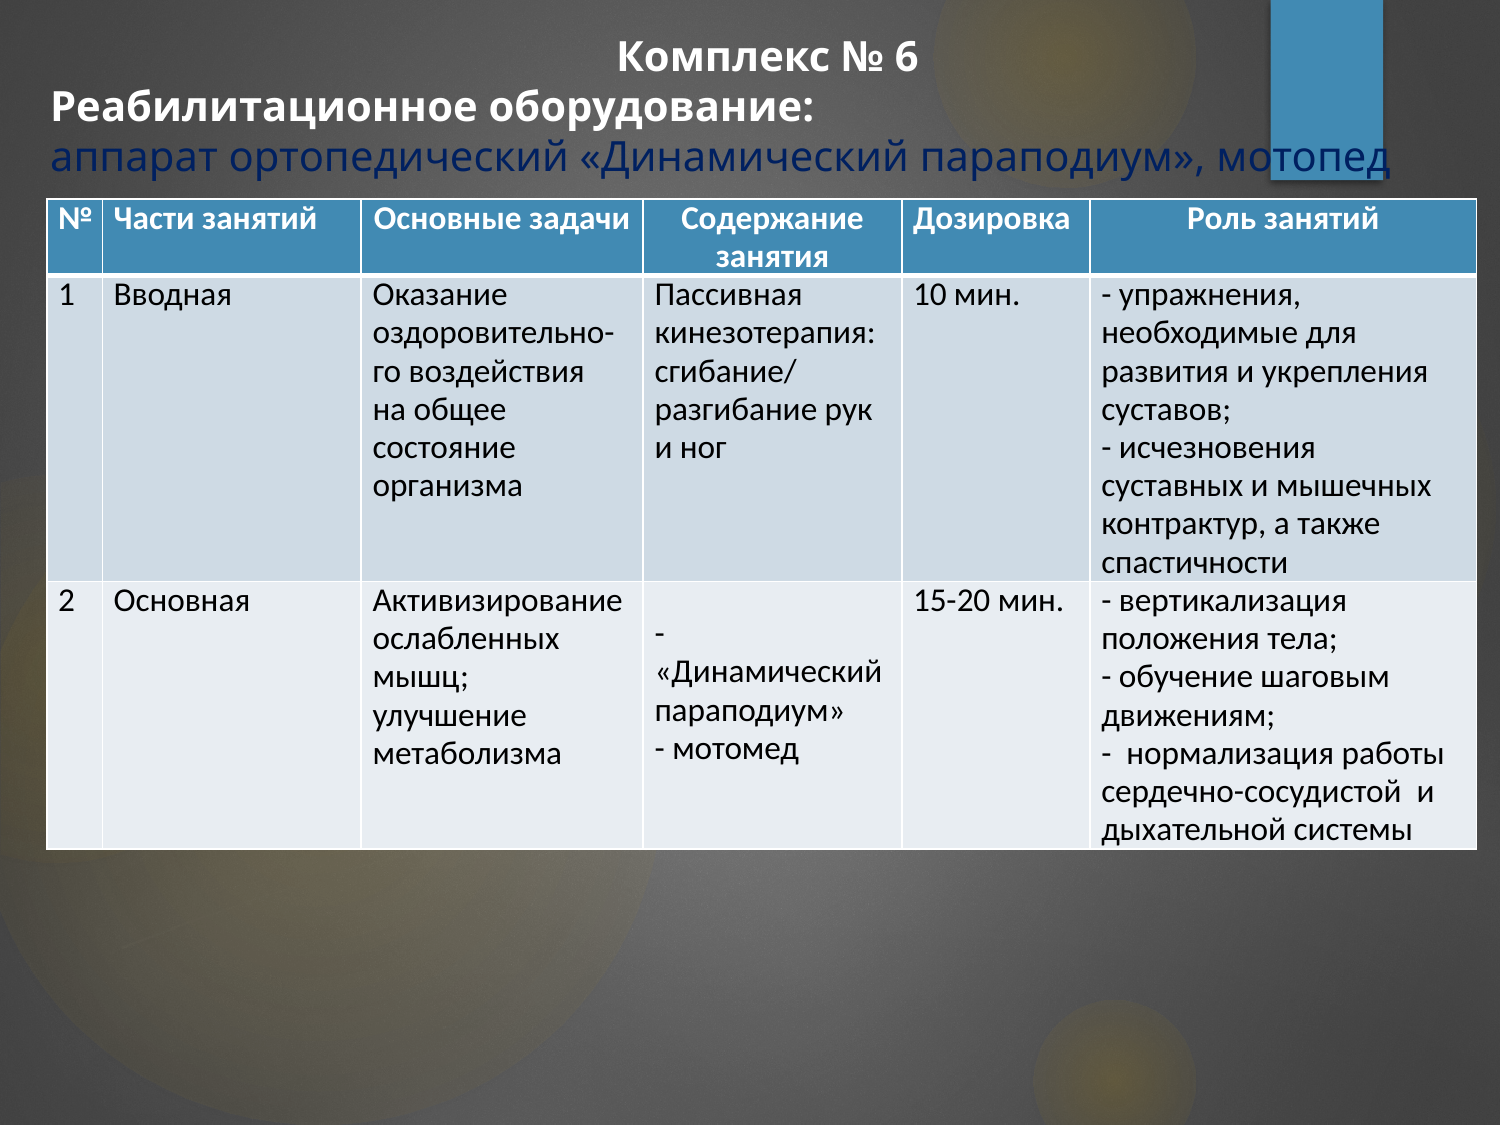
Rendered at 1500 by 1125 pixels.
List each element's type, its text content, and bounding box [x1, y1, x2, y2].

table_header Роль занятий [1091, 200, 1476, 273]
table_cell Вводная [103, 278, 360, 581]
table_cell Оказание оздоровительно-го воздействия на общее состояние организма [362, 278, 642, 581]
table_cell 15-20 мин. [903, 582, 1089, 848]
table_cell Пассивная кинезотерапия: сгибание/ разгибание рук и ног [644, 278, 901, 581]
table_cell - «Динамический параподиум» - мотомед [644, 582, 901, 848]
table_cell Основная [103, 582, 360, 848]
text_box Комплекс № 6 Реабилитационное оборудование: аппарат ортопедический «Динамический параподиум», мотопед [35, 81, 1500, 188]
table_header Основные задачи [362, 200, 642, 273]
table_cell 10 мин. [903, 278, 1089, 581]
table_header Содержание занятия [644, 200, 901, 273]
table_header № [48, 200, 102, 273]
table_cell Активизирование ослабленных мышц; улучшение метаболизма [362, 582, 642, 848]
table_header Дозировка [903, 200, 1089, 273]
table_cell - вертикализация положения тела; - обучение шаговым движениям; - нормализация работы сердечно-сосудистой и дыхательной системы [1091, 582, 1476, 848]
table_cell - упражнения, необходимые для развития и укрепления суставов; - исчезновения суставных и мышечных контрактур, а также спастичности [1091, 278, 1476, 581]
table_cell 2 [48, 582, 102, 848]
table_cell 1 [48, 278, 102, 581]
table_header Части занятий [103, 200, 360, 273]
